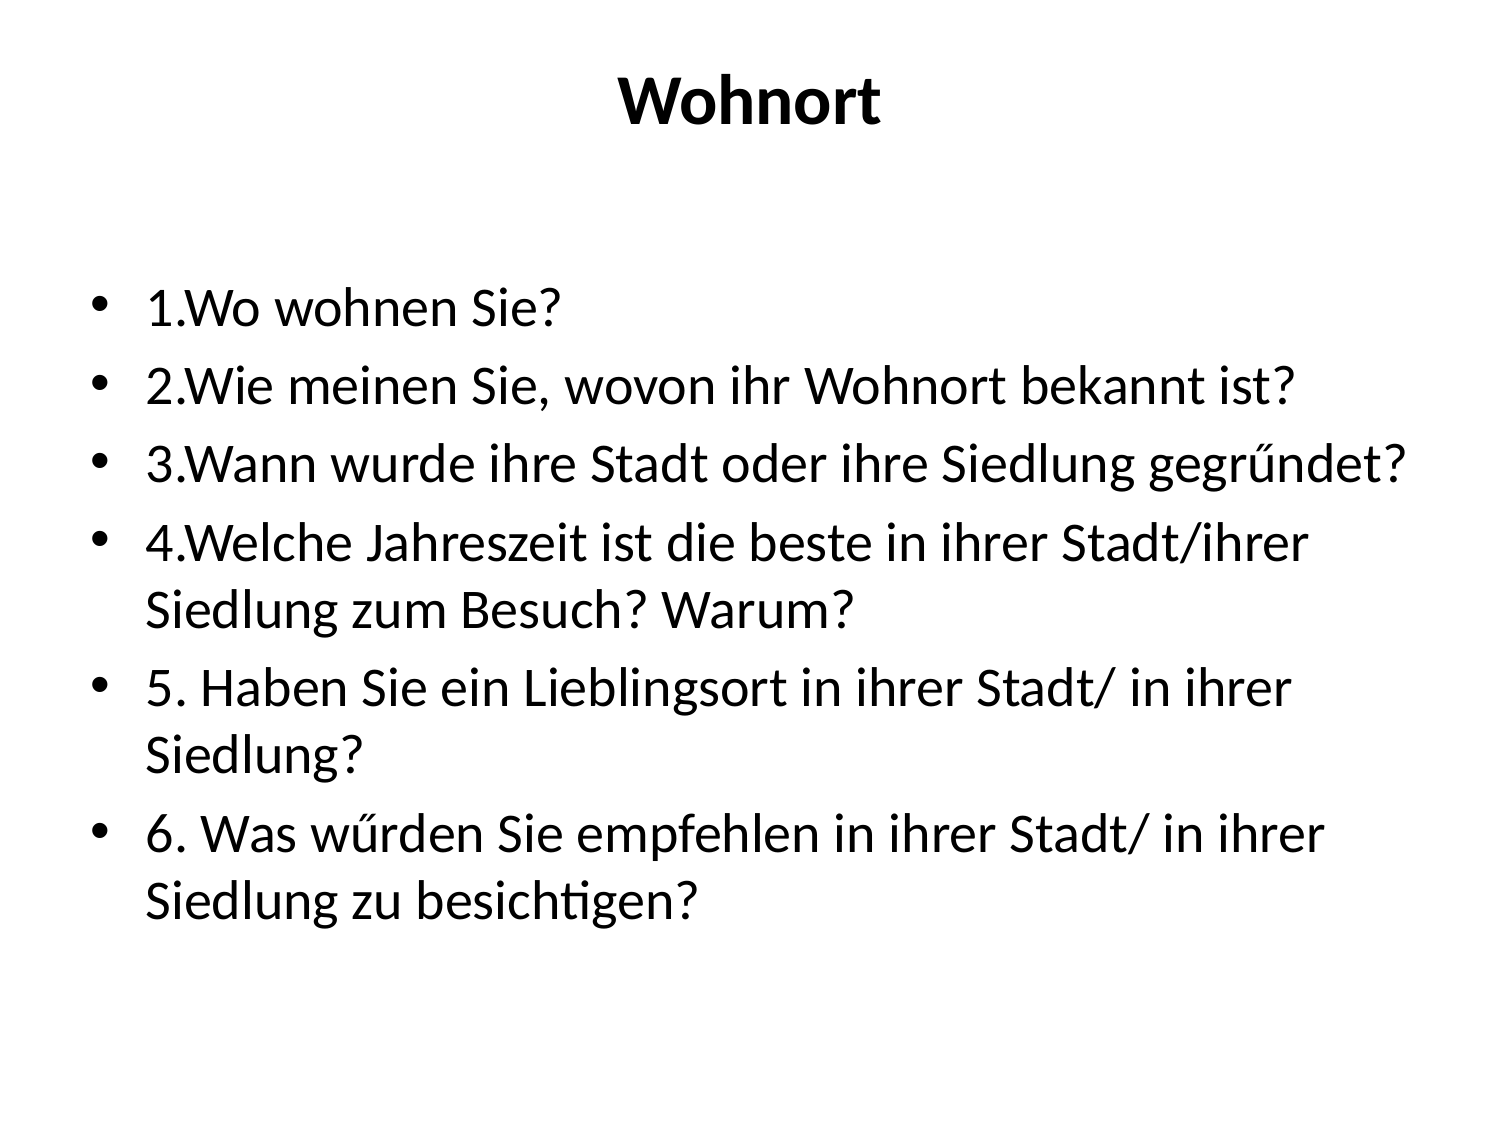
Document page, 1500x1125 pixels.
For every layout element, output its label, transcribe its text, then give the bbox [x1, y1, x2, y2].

title Wohnort [75, 45, 1425, 233]
list 1.Wo wohnen Sie? 2.Wie meinen Sie, wovon ihr Wohnort bekannt ist? 3.Wann wurde ihre Stadt oder ihre Siedlung gegrűndet? 4.Welche Jahreszeit ist die beste in ihrer Stadt/ihrer Siedlung zum Besuch? Warum? 5. Haben Sie ein Lieblingsort in ihrer Stadt/ in ihrer Siedlung? 6. Was wűrden Sie empfehlen in ihrer Stadt/ in ihrer Siedlung zu besichtigen? [75, 262, 1425, 1005]
